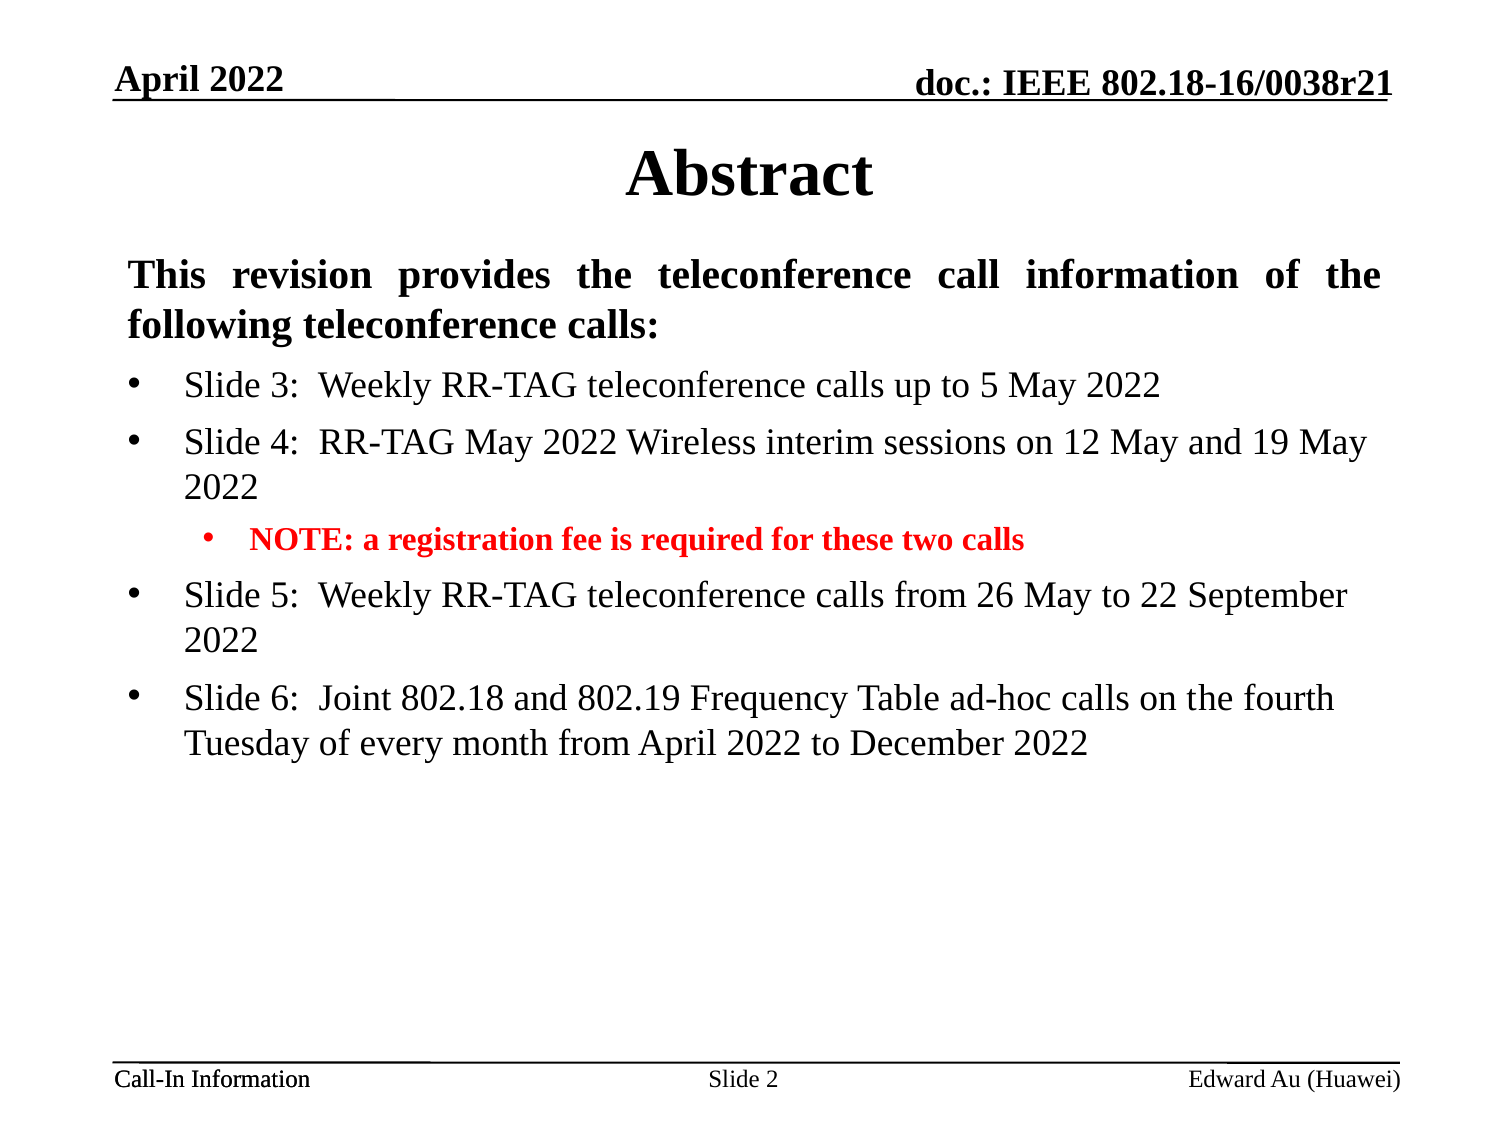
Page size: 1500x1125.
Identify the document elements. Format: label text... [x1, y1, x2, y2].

list This revision provides the teleconference call information of the following teleconference calls: Slide 3: Weekly RR-TAG teleconference calls up to 5 May 2022 Slide 4: RR-TAG May 2022 Wireless interim sessions on 12 May and 19 May 2022 NOTE: a registration fee is required for these two calls Slide 5: Weekly RR-TAG teleconference calls from 26 May to 22 September 2022 Slide 6: Joint 802.18 and 802.19 Frequency Table ad-hoc calls on the fourth Tuesday of every month from April 2022 to December 2022 [112, 178, 1398, 832]
title Abstract [112, 112, 1388, 178]
slide_number Slide 2 [687, 1061, 800, 1123]
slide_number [114, 54, 476, 100]
footer Edward Au (Huawei) [878, 1061, 1402, 1093]
